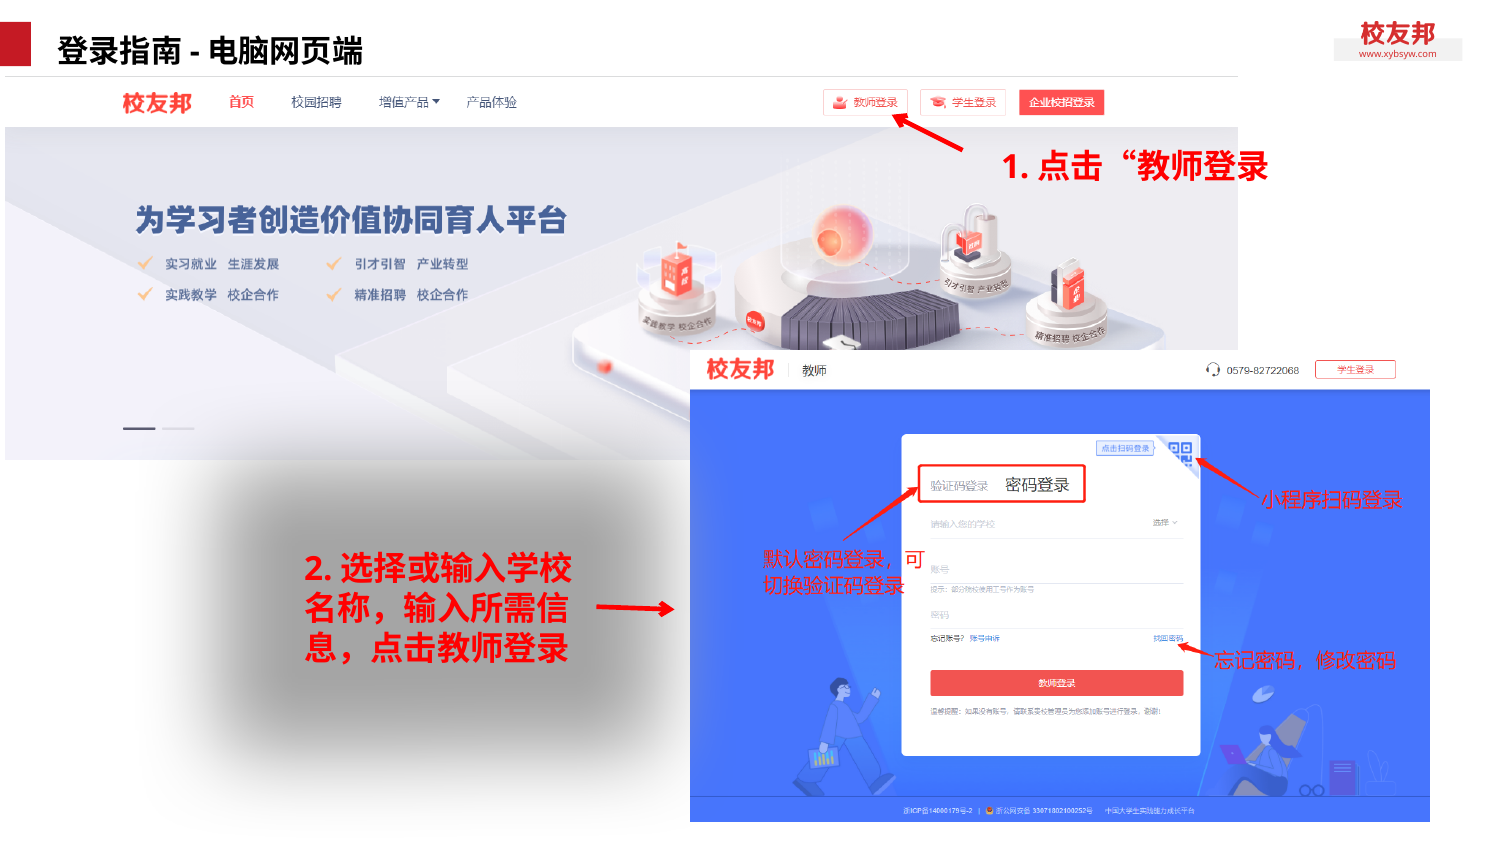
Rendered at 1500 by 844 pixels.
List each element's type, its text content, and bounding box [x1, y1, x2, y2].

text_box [891, 114, 963, 151]
title 登录指南-电脑网页端 [42, 11, 939, 76]
picture [5, 76, 1430, 822]
text_box 1.点击“教师登录 [1238, 138, 1292, 193]
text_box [596, 606, 675, 610]
picture [1361, 21, 1435, 45]
text_box 2.选择或输入学校名称，输入所需信息，点击教师登录 [289, 539, 613, 675]
